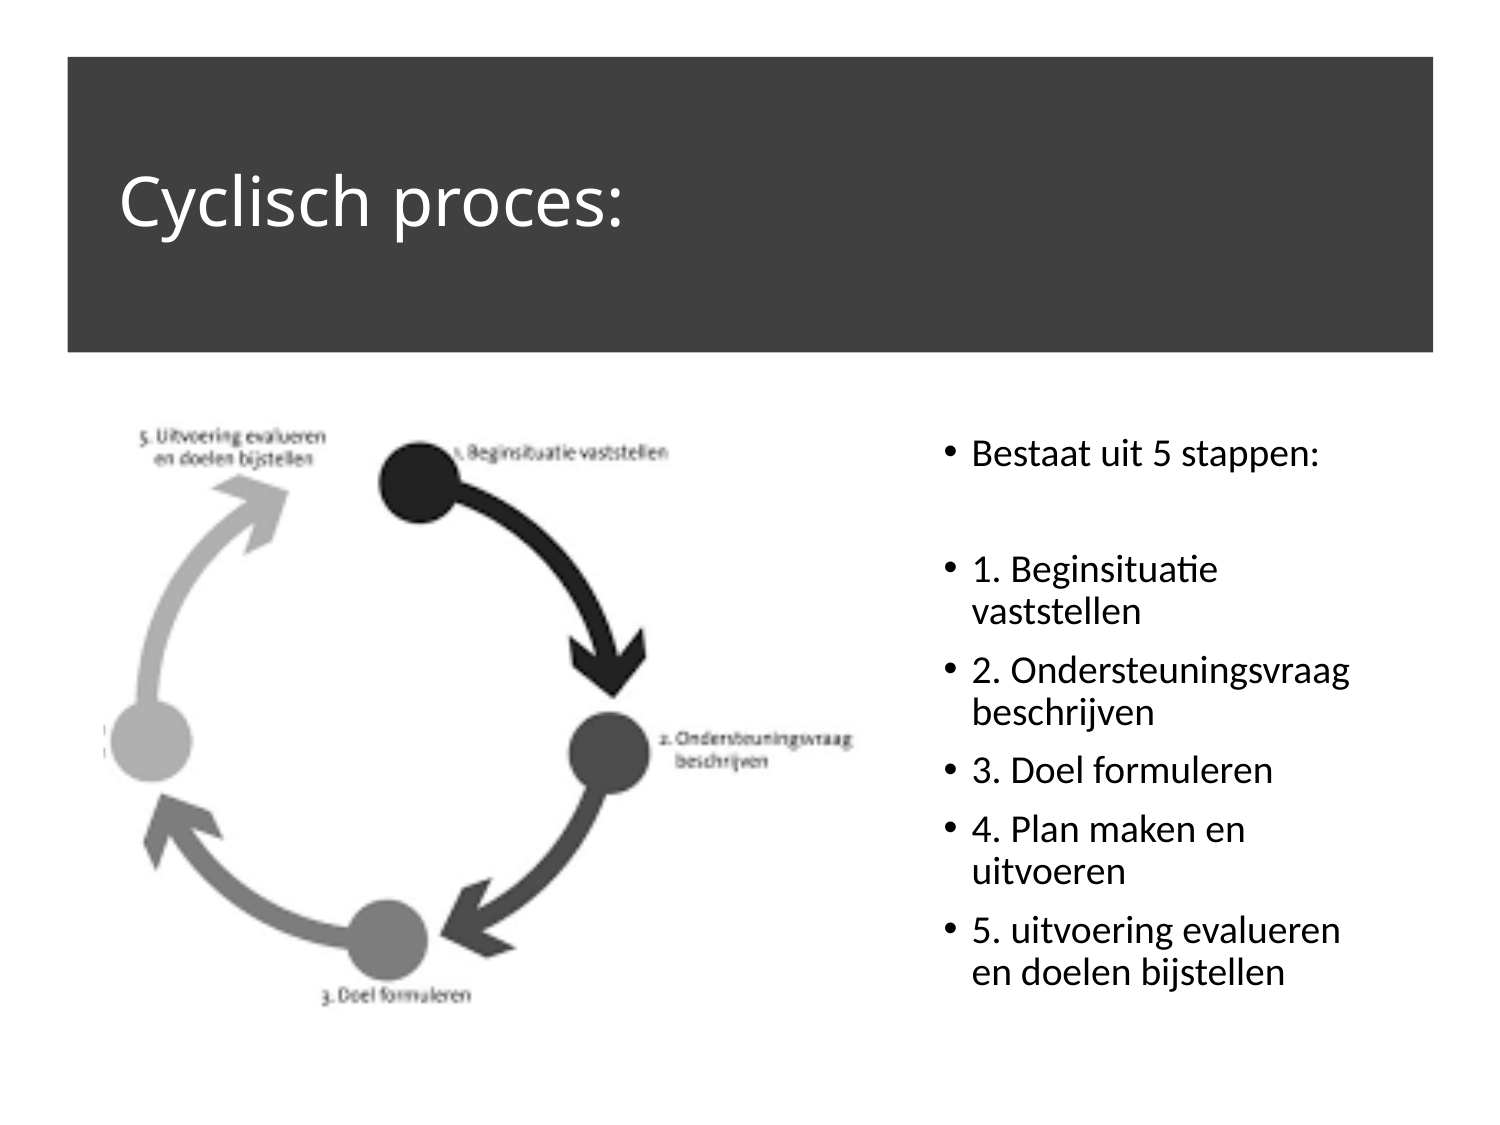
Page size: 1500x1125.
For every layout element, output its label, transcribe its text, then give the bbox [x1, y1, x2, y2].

title Cyclisch proces: [103, 96, 1397, 314]
picture [103, 412, 871, 1014]
list Bestaat uit 5 stappen: 1. Beginsituatie vaststellen 2. Ondersteuningsvraag beschrijven 3. Doel formuleren 4. Plan maken en uitvoeren 5. uitvoering evalueren en doelen bijstellen [928, 412, 1397, 1014]
text_box [66, 56, 1434, 353]
